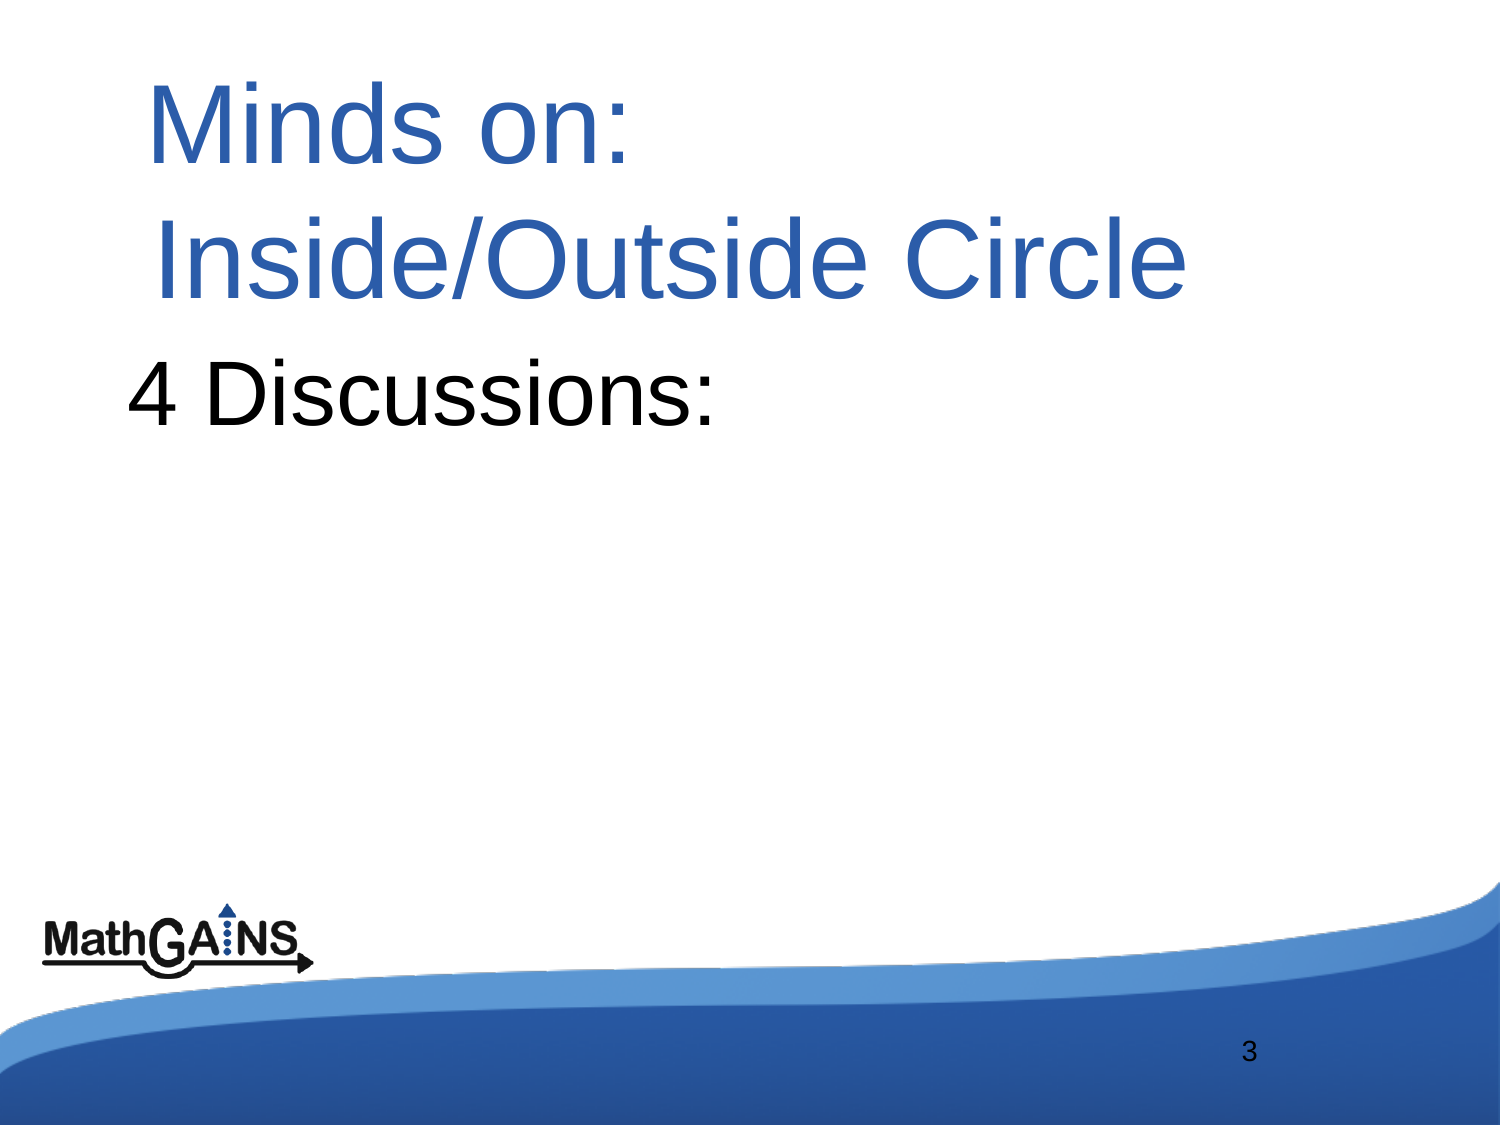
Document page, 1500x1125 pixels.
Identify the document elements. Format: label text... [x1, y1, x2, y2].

picture [0, 878, 1500, 1125]
title Minds on: Inside/Outside Circle [136, 61, 1238, 311]
list 4 Discussions: [111, 324, 801, 463]
slide_number 3 [1223, 1023, 1277, 1075]
